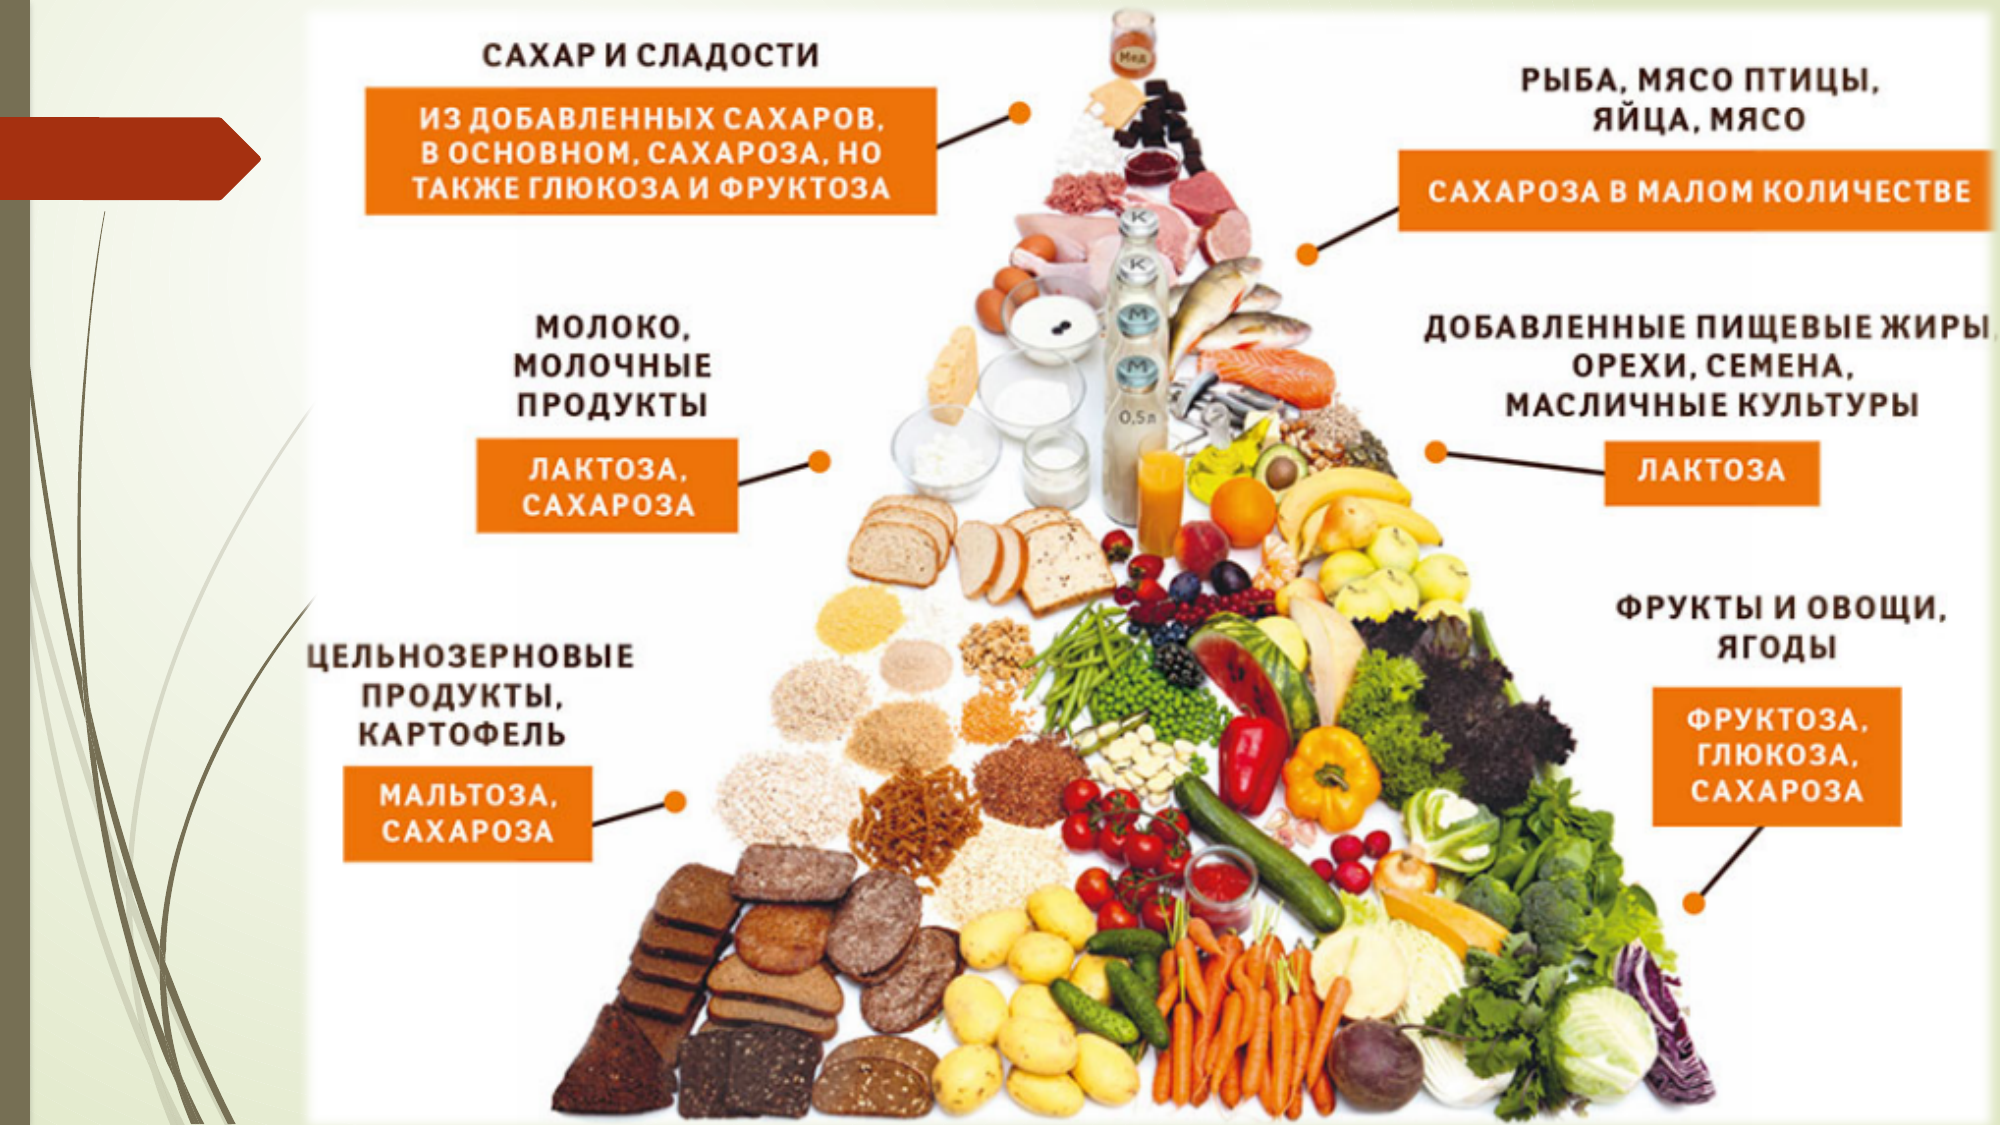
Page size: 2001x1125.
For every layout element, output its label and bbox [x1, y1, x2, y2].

list [297, 2, 2000, 1125]
